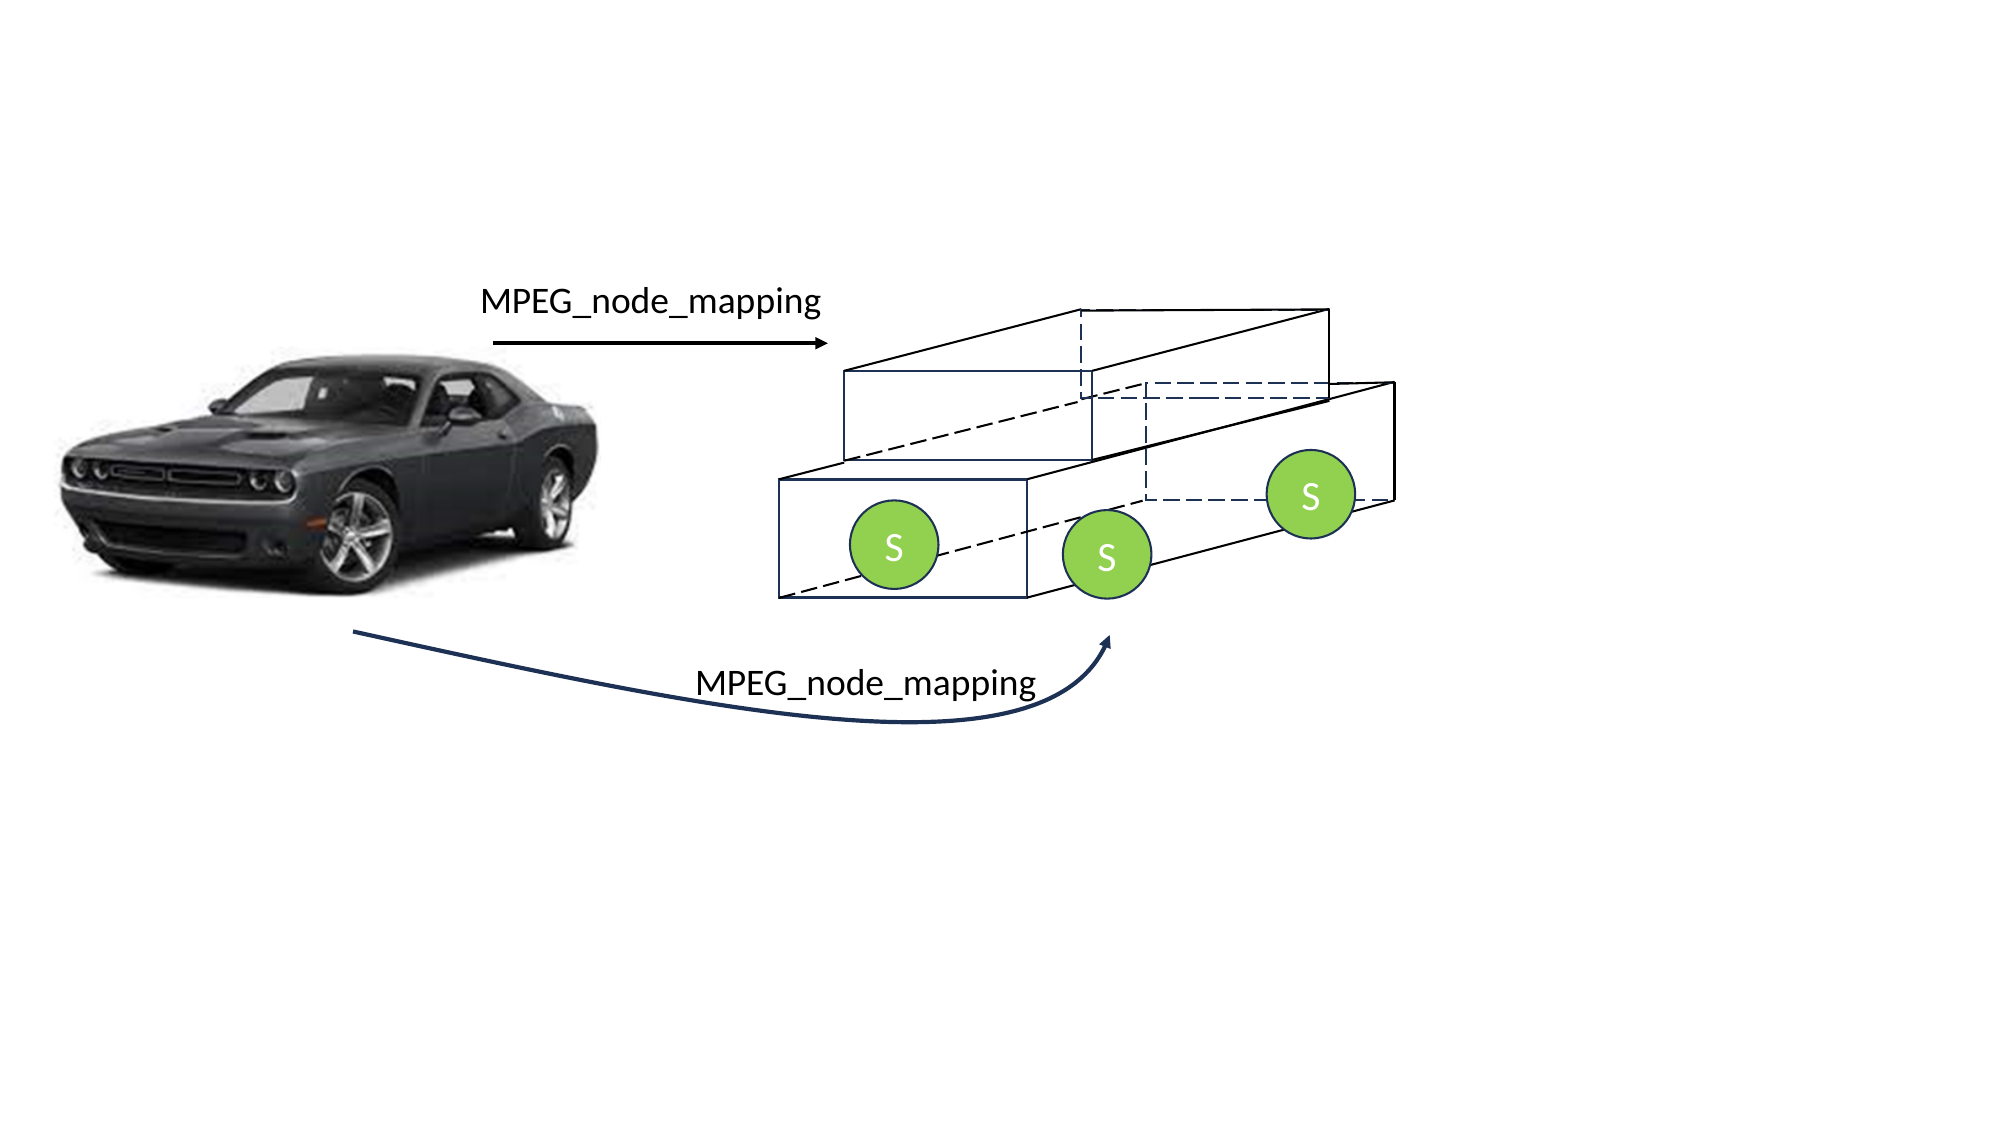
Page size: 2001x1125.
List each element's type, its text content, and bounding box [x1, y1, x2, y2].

text_box MPEG_node_mapping [465, 268, 837, 329]
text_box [844, 308, 1330, 461]
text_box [779, 381, 1395, 598]
text_box [352, 630, 1111, 700]
text_box [747, 710, 1022, 724]
picture [46, 343, 602, 598]
text_box MPEG_node_mapping [680, 650, 1052, 710]
